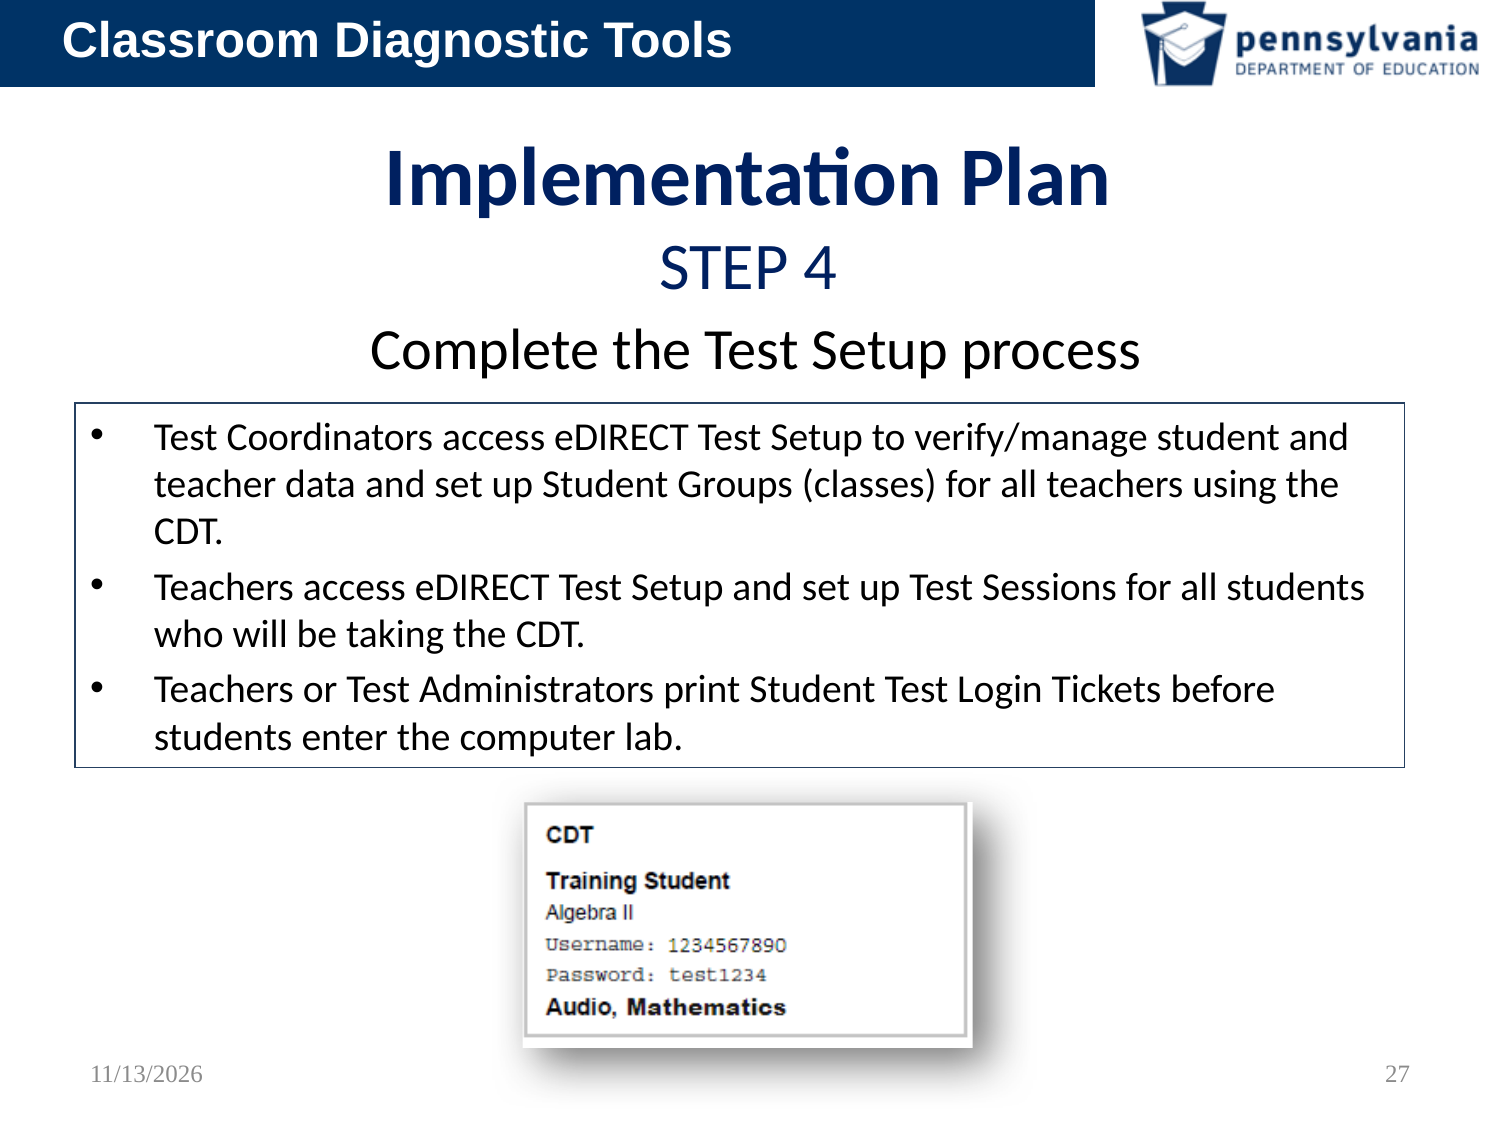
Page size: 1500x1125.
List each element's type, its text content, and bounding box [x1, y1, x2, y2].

picture [522, 802, 973, 1048]
title Implementation Plan STEP 4 Complete the Test Setup process [73, 146, 1424, 359]
picture [1134, 0, 1485, 90]
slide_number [75, 1042, 425, 1103]
list Test Coordinators access eDIRECT Test Setup to verify/manage student and teacher data and set up Student Groups (classes) for all teachers using the CDT. Teachers access eDIRECT Test Setup and set up Test Sessions for all students who will be taking the CDT. Teachers or Test Administrators print Student Test Login Tickets before students enter the computer lab. [74, 402, 1405, 768]
slide_number 27 [1074, 1042, 1425, 1103]
